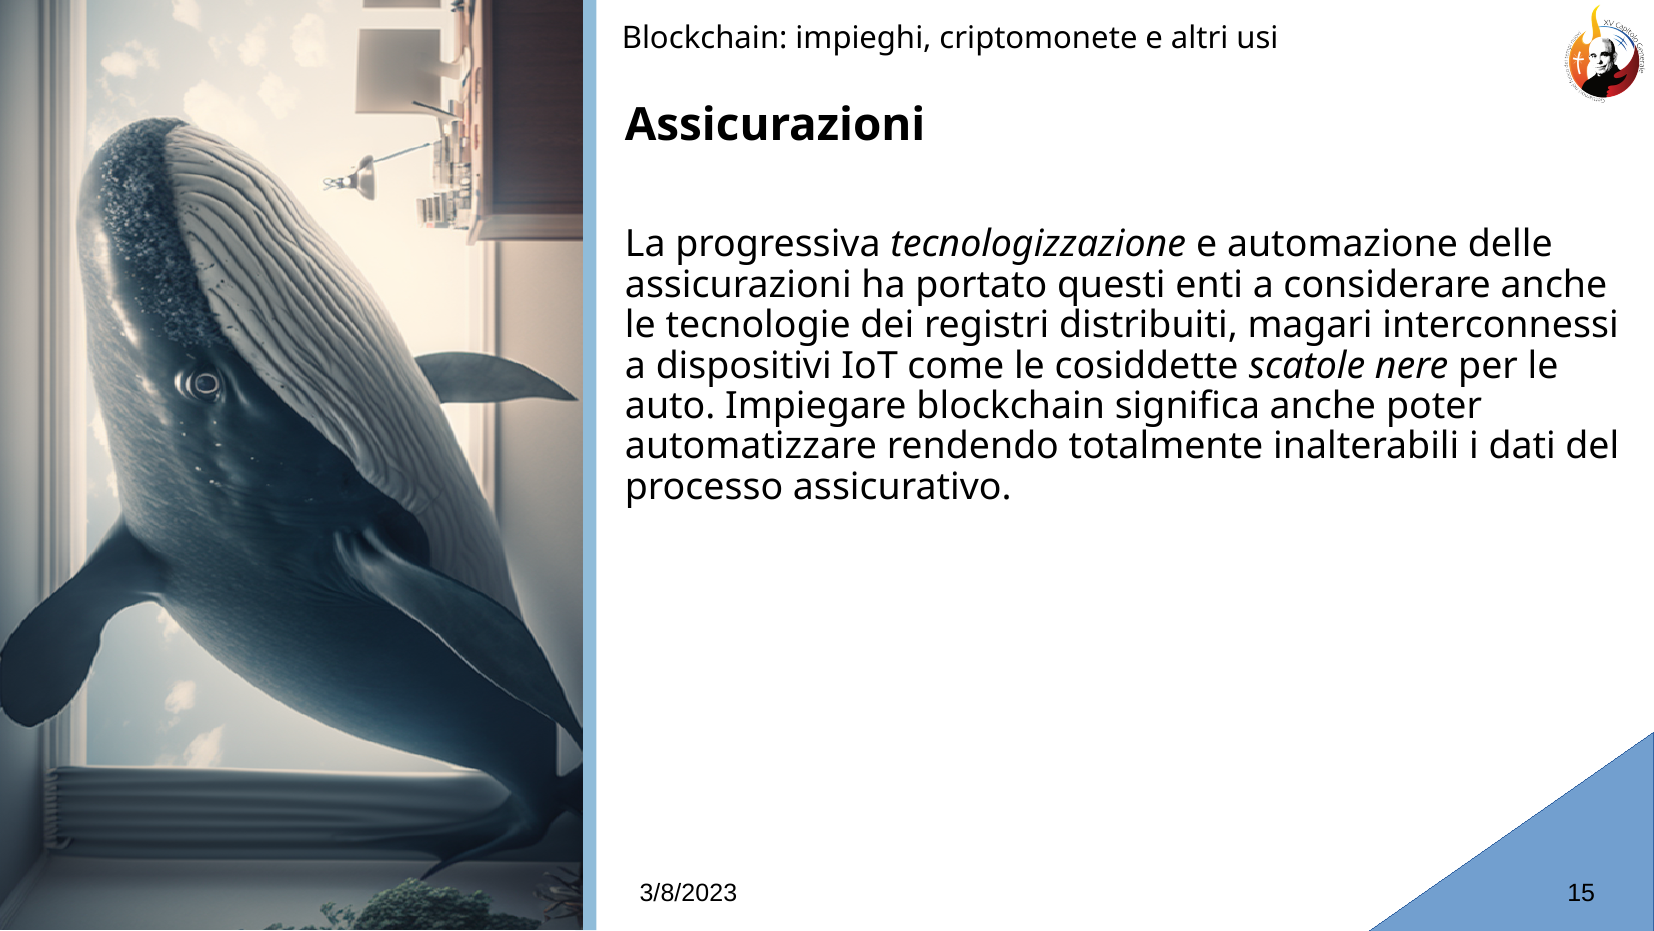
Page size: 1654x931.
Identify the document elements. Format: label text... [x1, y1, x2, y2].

picture [1563, 4, 1646, 103]
picture [0, 0, 583, 930]
title Assicurazioni [624, 94, 1621, 208]
list La progressiva tecnologizzazione e automazione delle assicurazioni ha portato questi enti a considerare anche le tecnologie dei registri distribuiti, magari interconnessi a dispositivi IoT come le cosiddette scatole nere per le auto. Impiegare blockchain significa anche poter automatizzare rendendo totalmente inalterabili i dati del processo assicurativo. [624, 224, 1621, 827]
text_box Blockchain: impieghi, criptomonete e altri usi [607, 9, 1406, 63]
